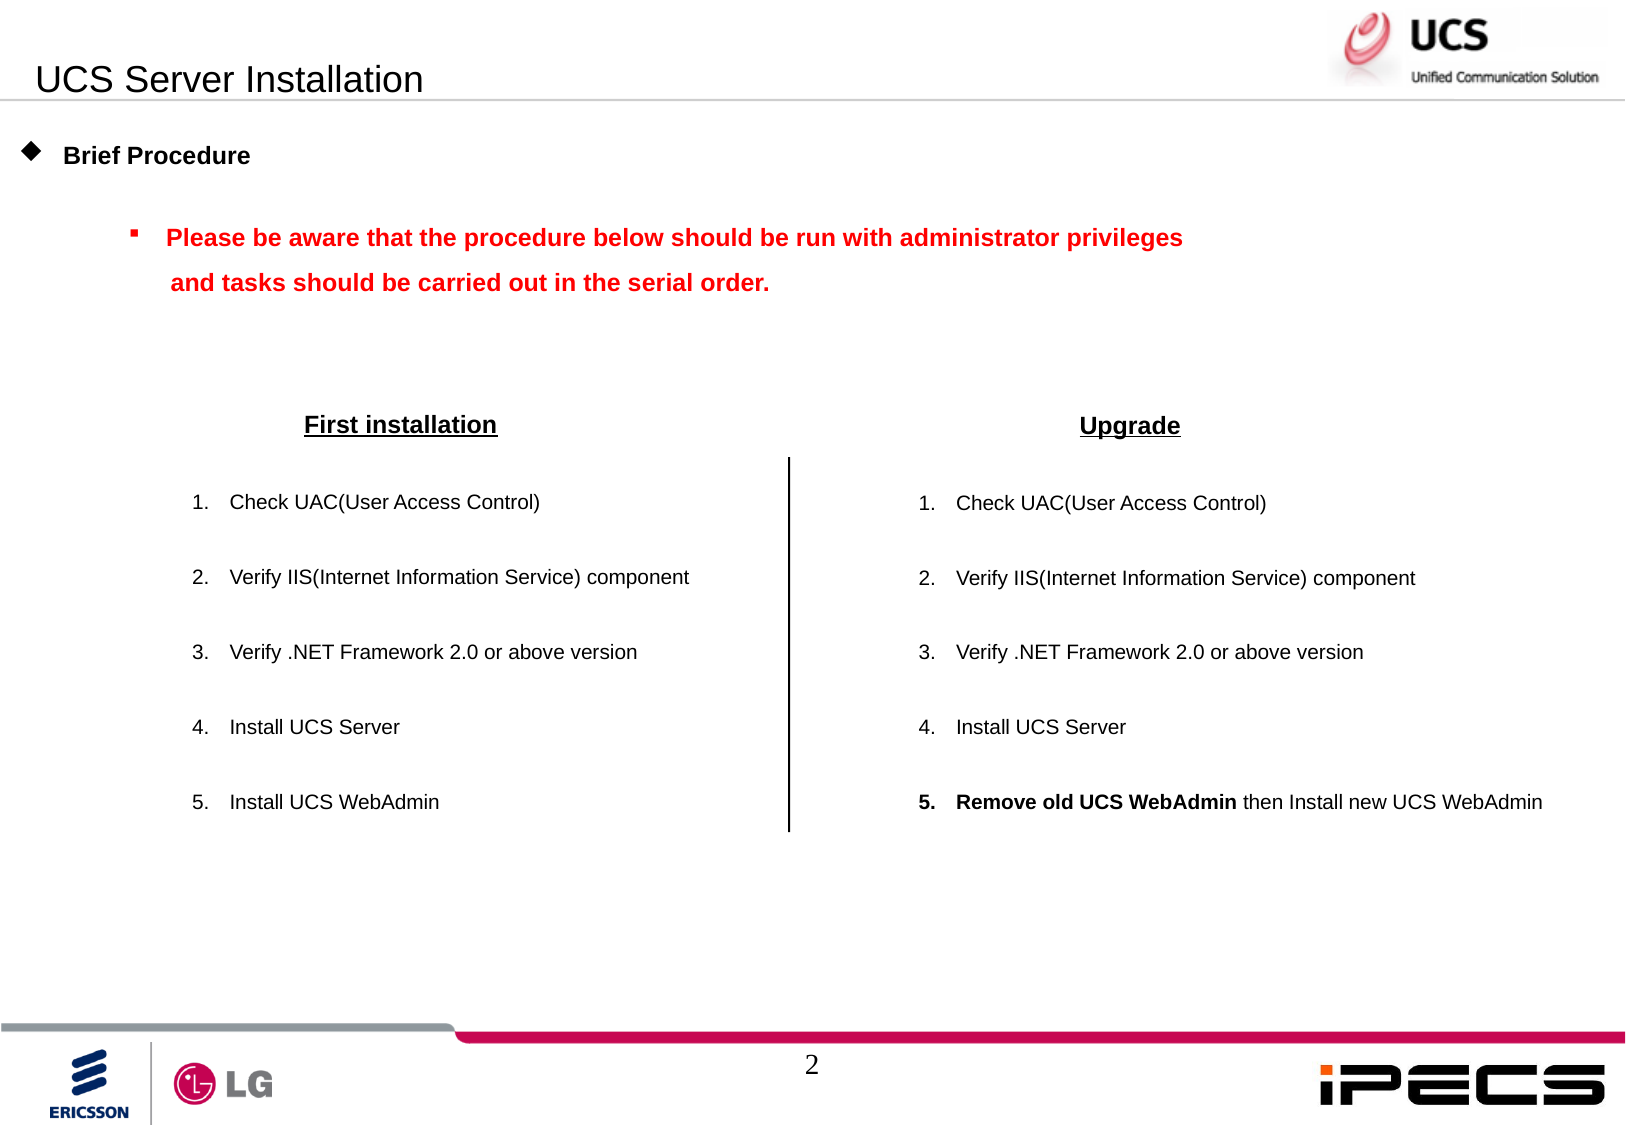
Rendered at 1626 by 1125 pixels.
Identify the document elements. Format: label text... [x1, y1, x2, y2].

text_box UCS Server Installation [20, 24, 439, 108]
text_box Upgrade Check UAC(User Access Control) Verify IIS(Internet Information Service) component Verify .NET Framework 2.0 or above version Install UCS Server Remove old UCS WebAdmin then Install new UCS WebAdmin [753, 387, 1563, 822]
text_box Brief Procedure [3, 117, 1469, 222]
slide_number 2 [622, 1037, 1003, 1076]
picture [1312, 1051, 1611, 1116]
text_box Please be aware that the procedure below should be run with administrator privileges and tasks should be carried out in the serial order. [38, 199, 1598, 304]
text_box First installation Check UAC(User Access Control) Verify IIS(Internet Information Service) component Verify .NET Framework 2.0 or above version Install UCS Server Install UCS WebAdmin [27, 386, 743, 821]
picture [1325, 7, 1618, 88]
picture [0, 1022, 1626, 1125]
